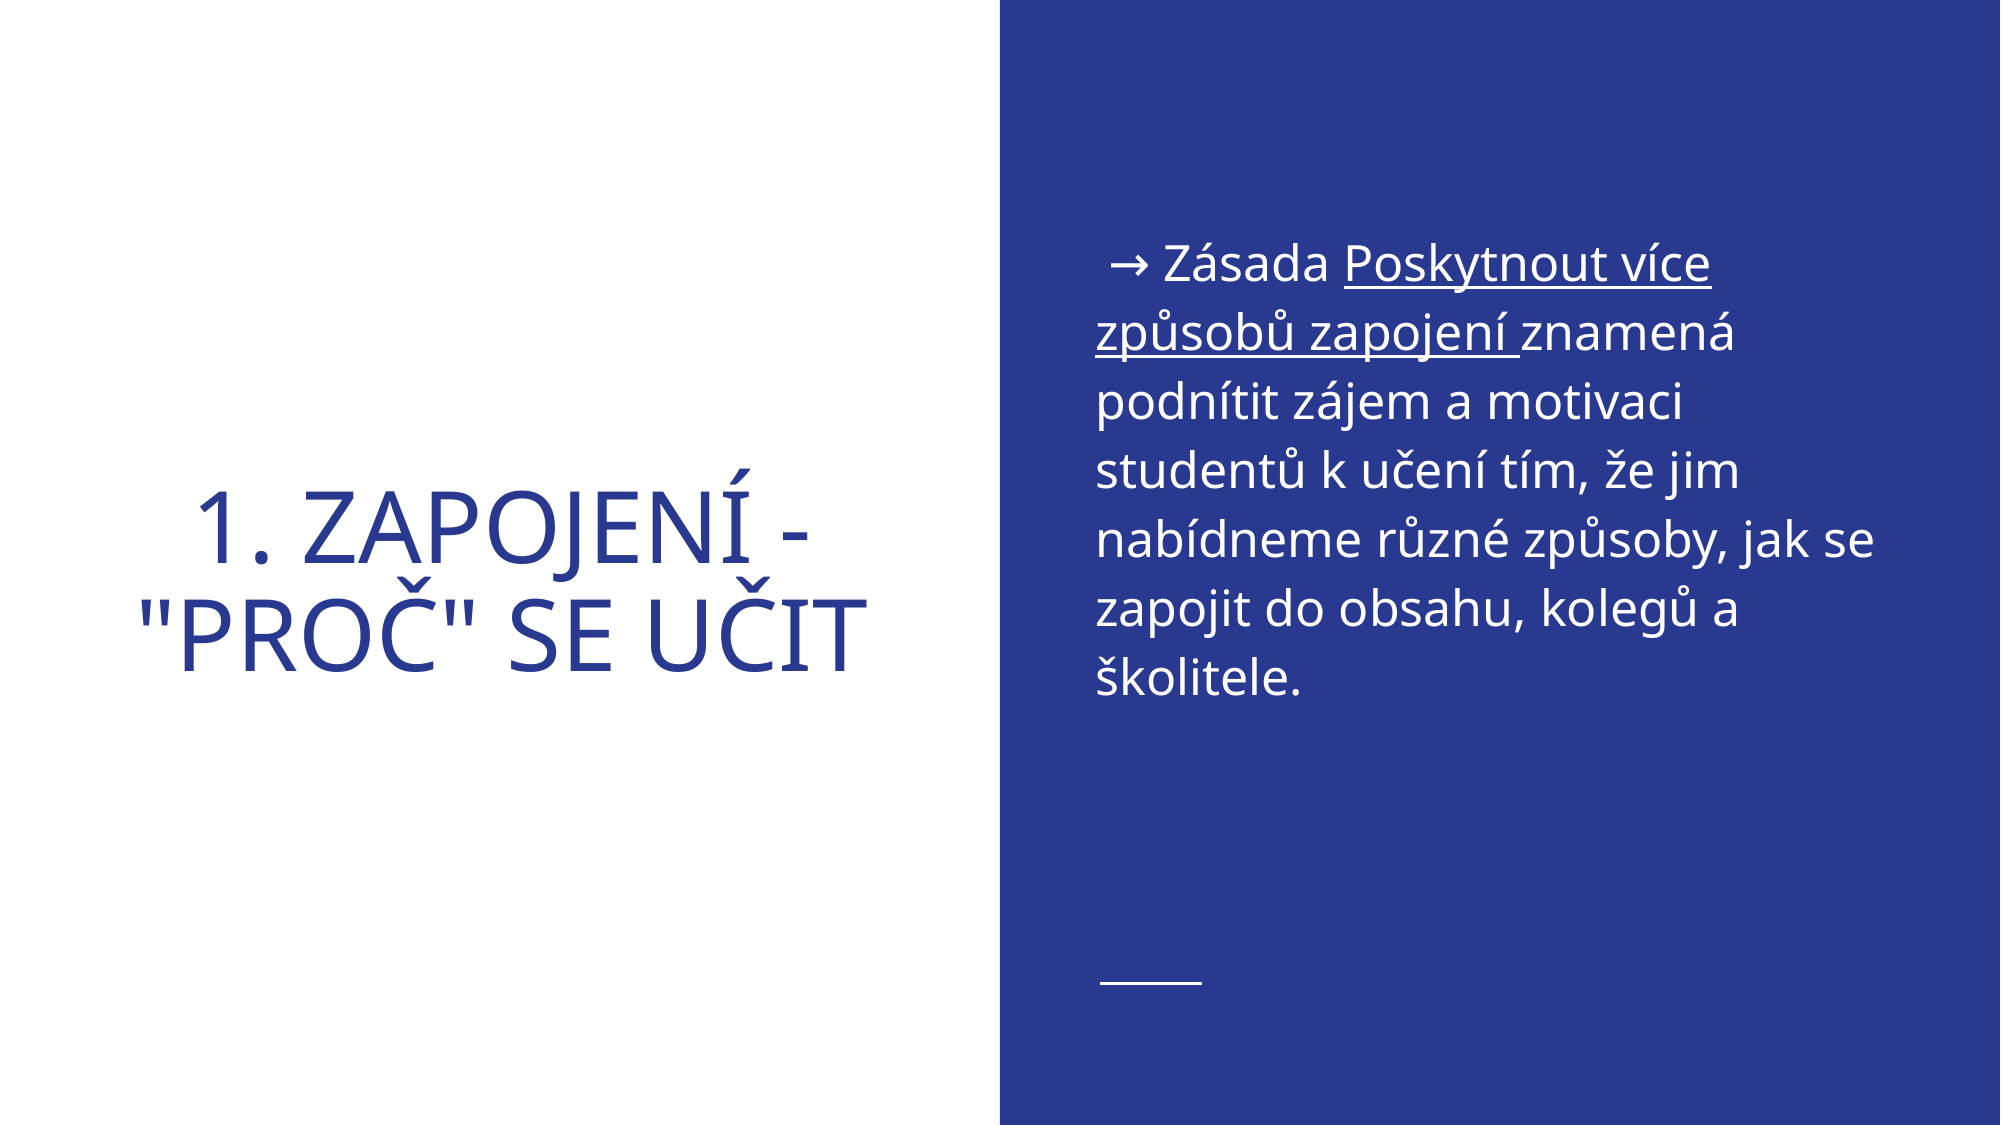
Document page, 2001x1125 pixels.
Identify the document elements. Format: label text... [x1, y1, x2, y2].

title 1. ZAPOJENÍ - "PROČ" SE UČIT [59, 424, 945, 701]
list → Zásada Poskytnout více způsobů zapojení znamená podnítit zájem a motivaci studentů k učení tím, že jim nabídneme různé způsoby, jak se zapojit do obsahu, kolegů a školitele. [1080, 158, 1920, 967]
